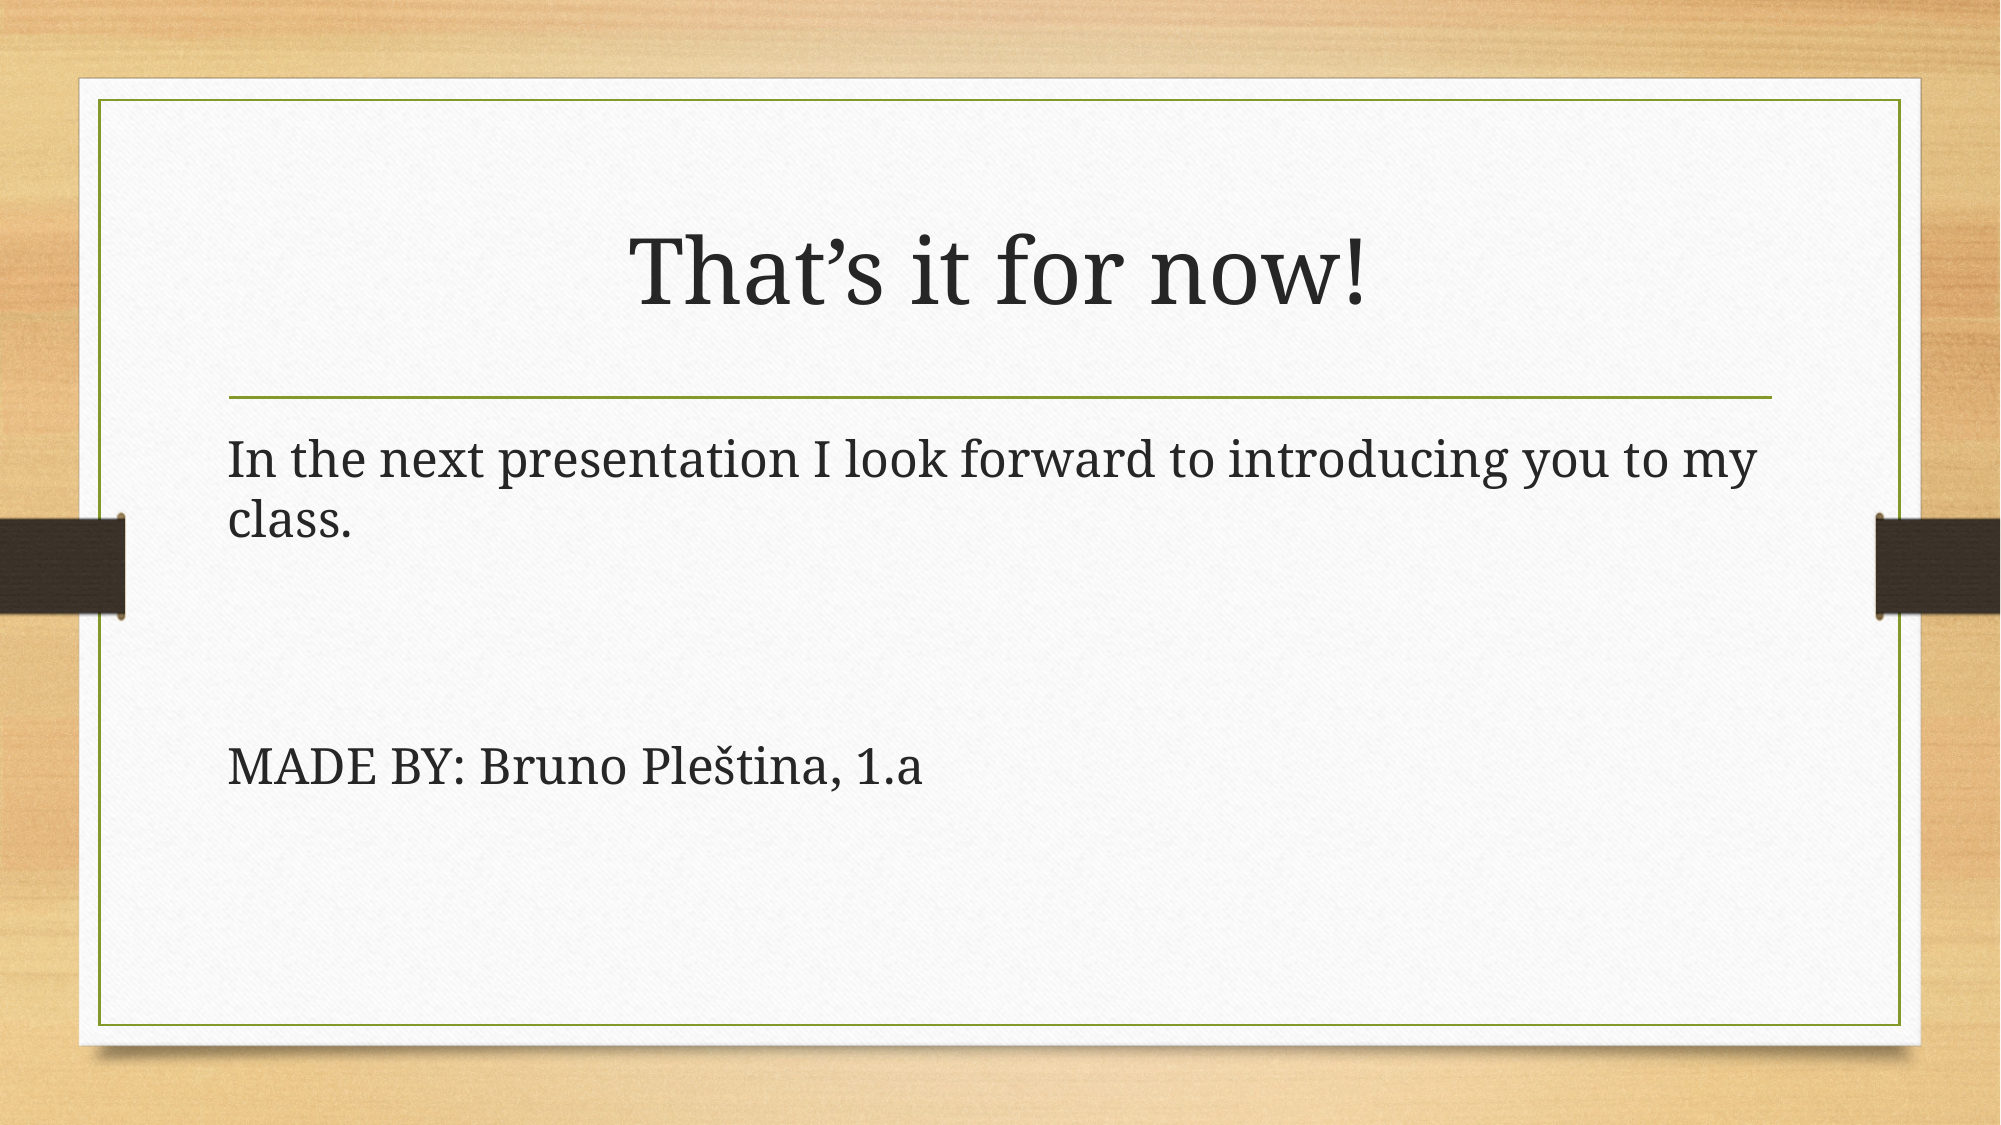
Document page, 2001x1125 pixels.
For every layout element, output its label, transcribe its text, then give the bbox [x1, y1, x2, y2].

list In the next presentation I look forward to introducing you to my class. MADE BY: Bruno Pleština, 1.a [212, 419, 1788, 964]
picture [0, 0, 2001, 1125]
title That’s it for now! [212, 161, 1788, 375]
